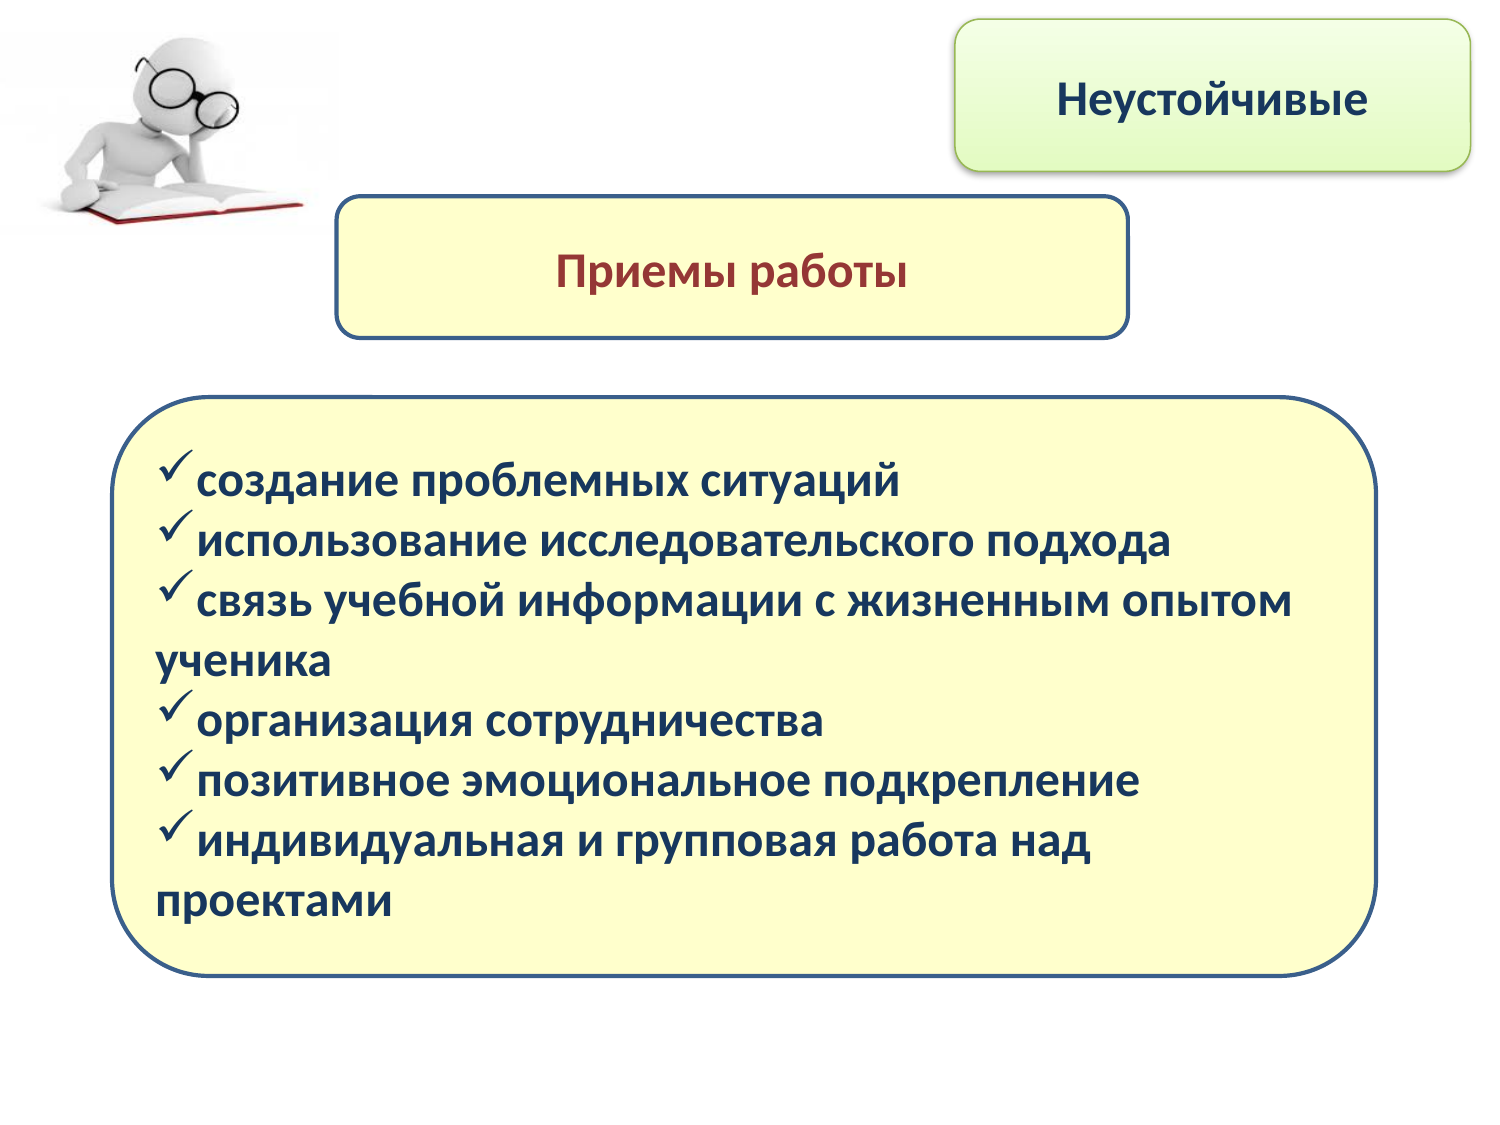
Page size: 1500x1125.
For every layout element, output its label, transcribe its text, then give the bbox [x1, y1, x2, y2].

text_box создание проблемных ситуаций использование исследовательского подхода связь учебной информации с жизненным опытом ученика организация сотрудничества позитивное эмоциональное подкрепление индивидуальная и групповая работа над проектами [109, 394, 1379, 979]
picture [0, 23, 339, 247]
text_box Приемы работы [334, 194, 1131, 341]
text_box Неустойчивые [954, 18, 1472, 173]
